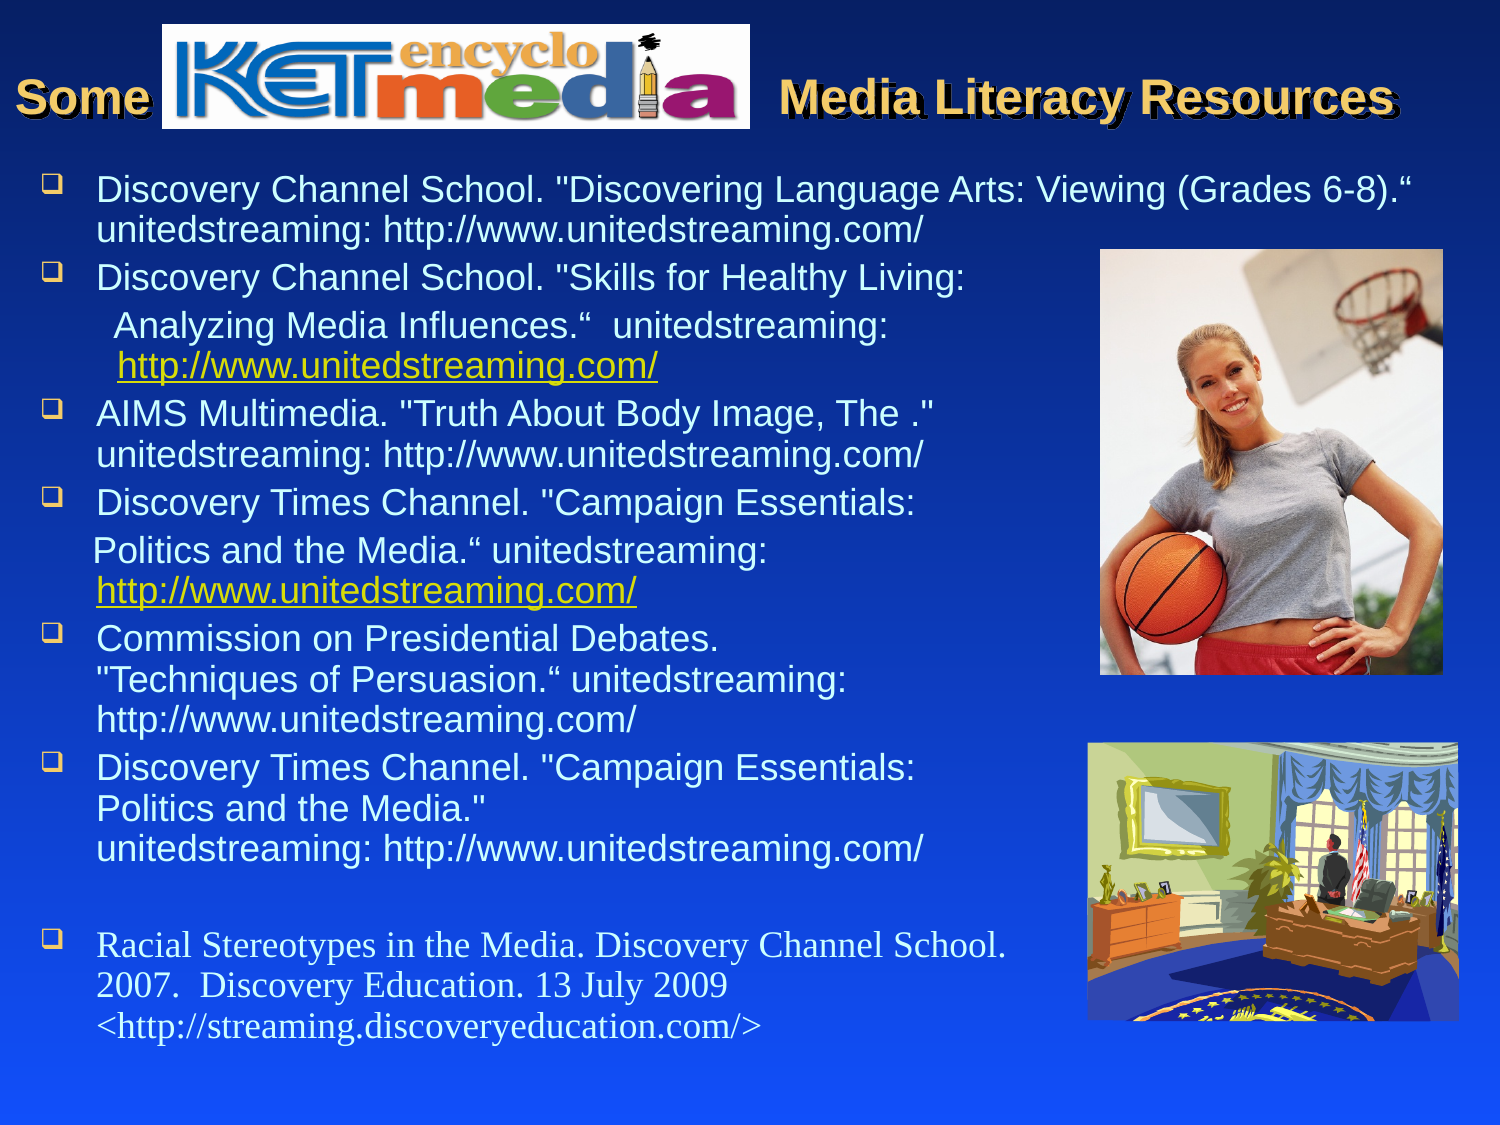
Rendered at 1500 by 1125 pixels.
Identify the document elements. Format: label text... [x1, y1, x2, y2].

picture [162, 24, 751, 130]
list Discovery Channel School. "Discovering Language Arts: Viewing (Grades 6-8).“ unitedstreaming: http://www.unitedstreaming.com/ Discovery Channel School. "Skills for Healthy Living: Analyzing Media Influences.“ unitedstreaming: http://www.unitedstreaming.com/ AIMS Multimedia. "Truth About Body Image, The ." unitedstreaming: http://www.unitedstreaming.com/ Discovery Times Channel. "Campaign Essentials: Politics and the Media.“ unitedstreaming: http://www.unitedstreaming.com/ Commission on Presidential Debates. "Techniques of Persuasion.“ unitedstreaming: http://www.unitedstreaming.com/ Discovery Times Channel. "Campaign Essentials: Politics and the Media." unitedstreaming: http://www.unitedstreaming.com/ Racial Stereotypes in the Media. Discovery Channel School. 2007. Discovery Education. 13 July 2009 <http://streaming.discoveryeducation.com/> [24, 161, 1500, 1101]
picture [1087, 738, 1463, 1026]
title Some Media Literacy Resources [0, 24, 1500, 151]
picture [1099, 249, 1443, 676]
